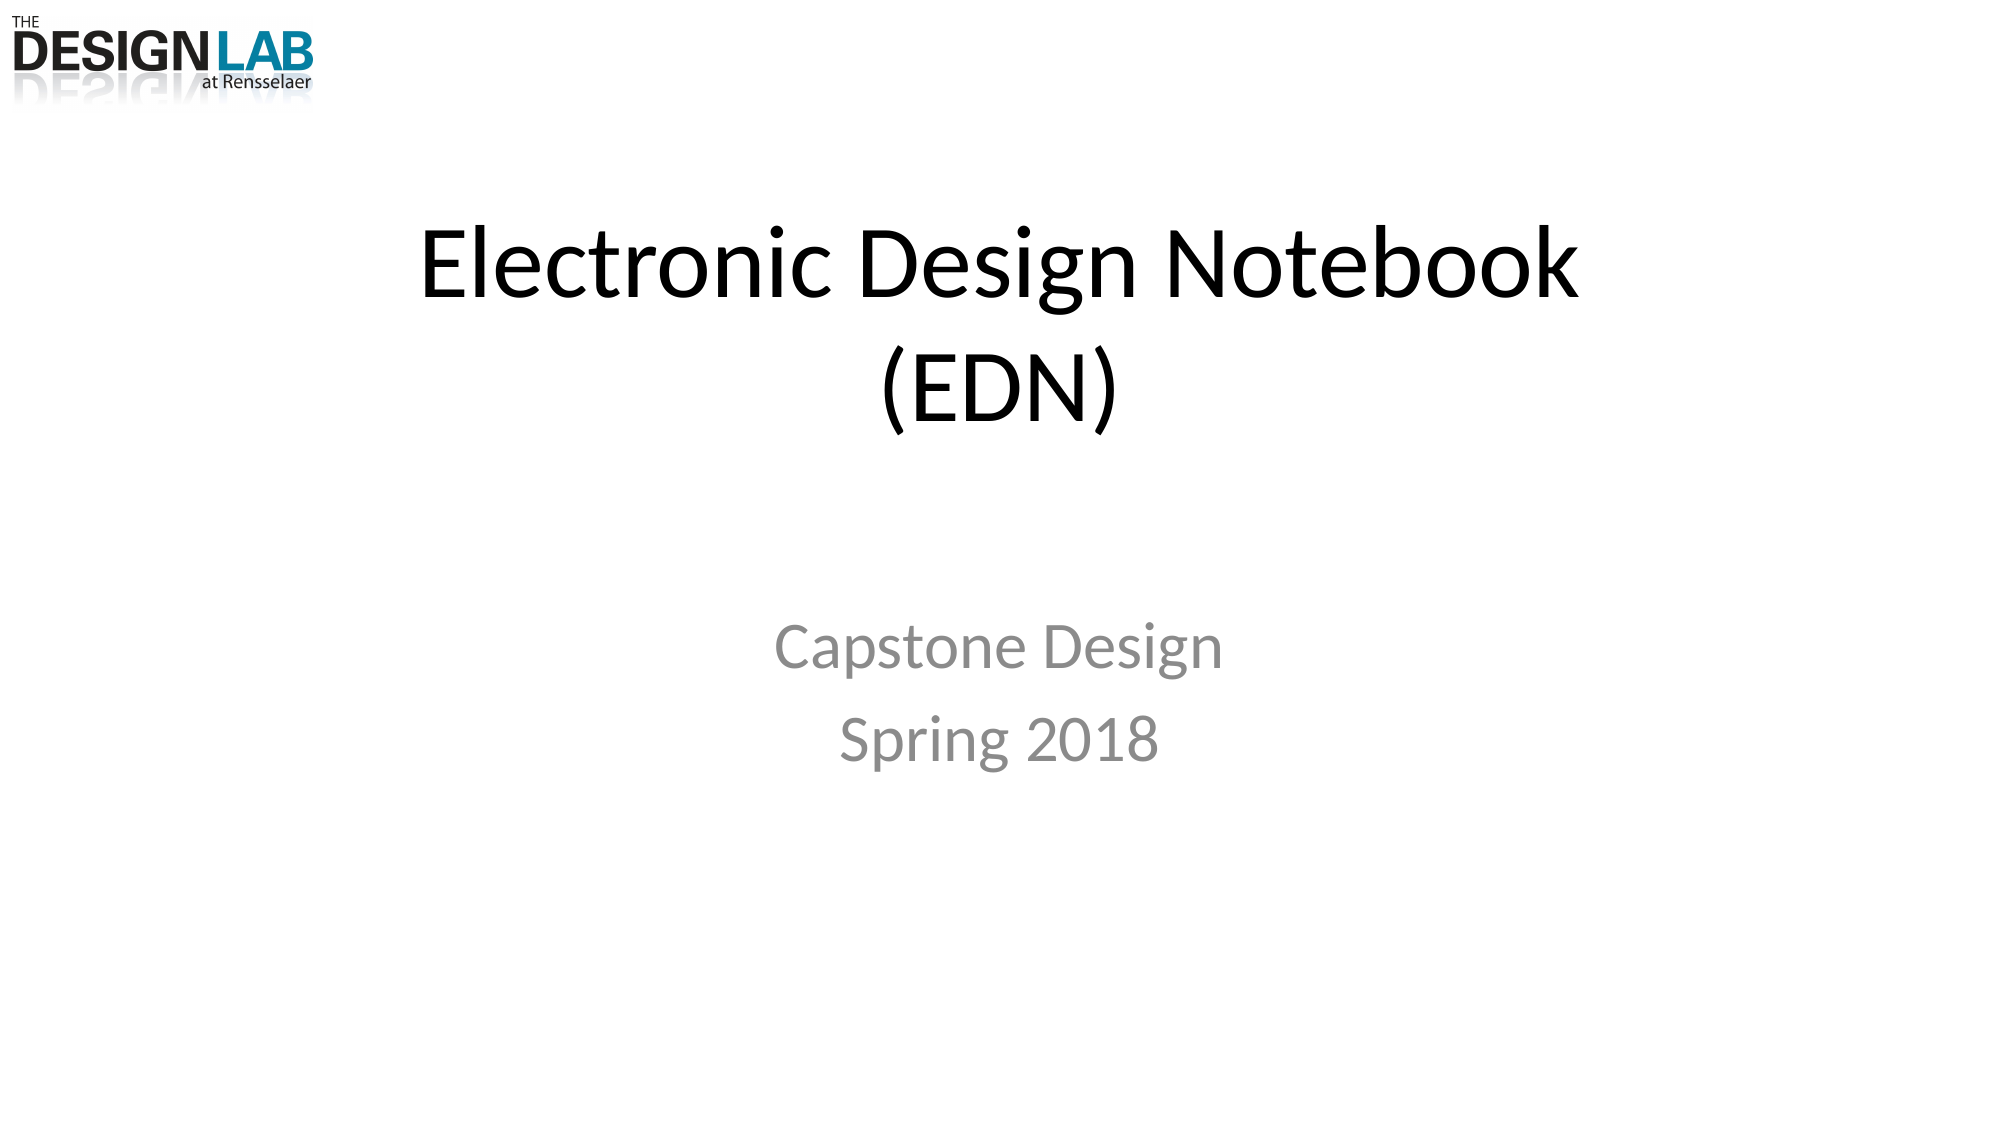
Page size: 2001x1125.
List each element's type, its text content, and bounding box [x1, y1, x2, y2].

picture [291, 54, 304, 64]
picture [291, 38, 303, 47]
title Electronic Design Notebook (EDN) [249, 184, 1750, 450]
subtitle Capstone Design Spring 2018 [249, 594, 1750, 866]
picture [259, 42, 268, 55]
picture [12, 16, 313, 113]
